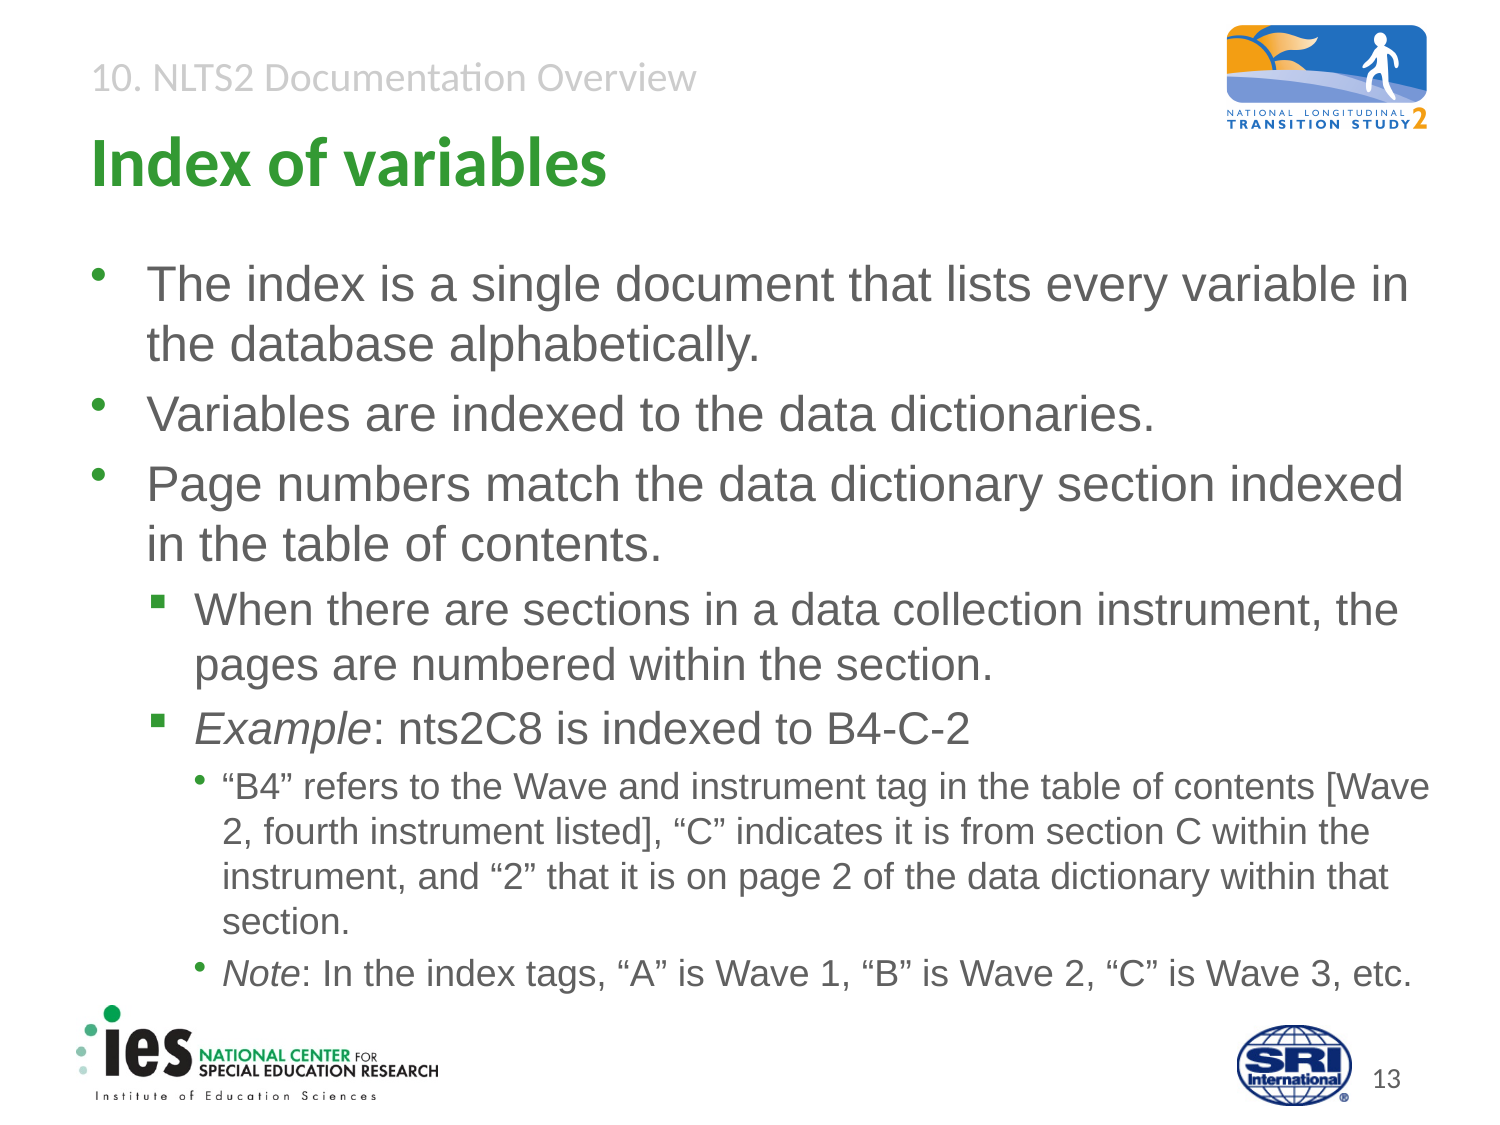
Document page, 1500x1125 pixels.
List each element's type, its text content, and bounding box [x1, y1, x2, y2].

picture [76, 1005, 438, 1100]
slide_number 12 [1312, 1051, 1417, 1125]
title Index of variables [74, 90, 1426, 226]
picture [1237, 1025, 1352, 1106]
list The index is a single document that lists every variable in the database alphabetically. Variables are indexed to the data dictionaries. Page numbers match the data dictionary section indexed in the table of contents. When there are sections in a data collection instrument, the pages are numbered within the section. Example: nts2C8 is indexed to B4-C-2 “B4” refers to the Wave and instrument tag in the table of contents [Wave 2, fourth instrument listed], “C” indicates it is from section C within the instrument, and “2” that it is on page 2 of the data dictionary within that section. Note: In the index tags, “A” is Wave 1, “B” is Wave 2, “C” is Wave 3, etc. [74, 243, 1451, 987]
